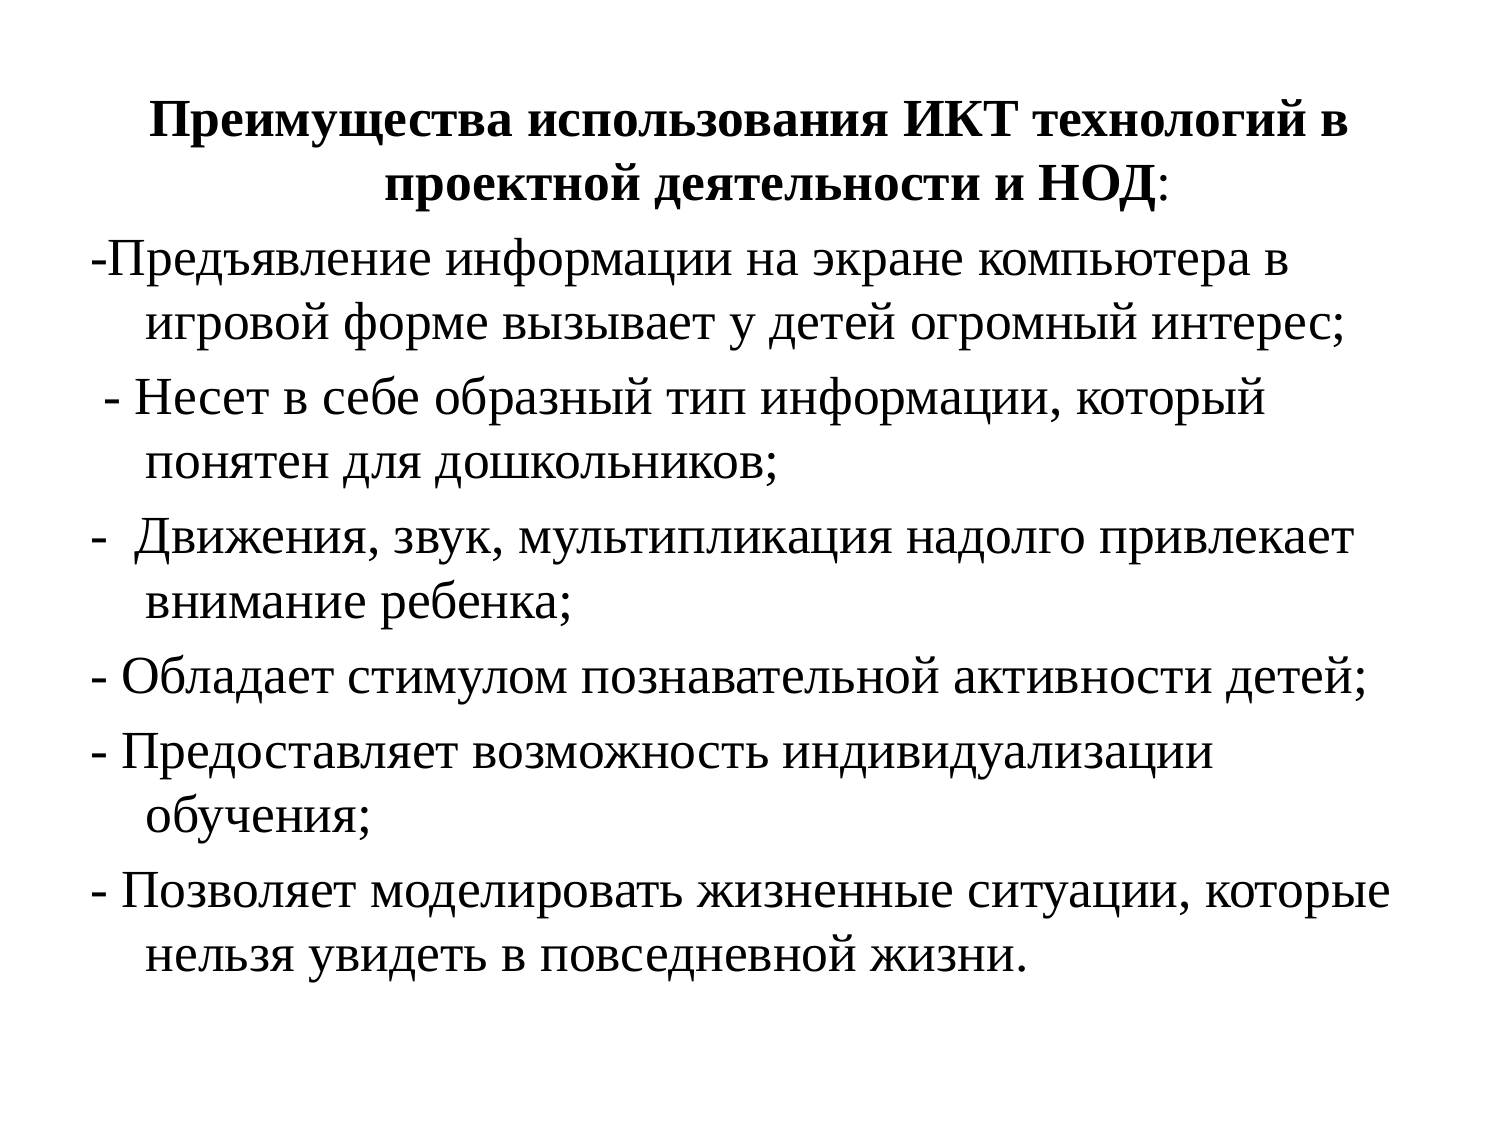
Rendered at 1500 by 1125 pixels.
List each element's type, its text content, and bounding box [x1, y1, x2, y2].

list Преимущества использования ИКТ технологий в проектной деятельности и НОД: -Предъявление информации на экране компьютера в игровой форме вызывает у детей огромный интерес; - Несет в себе образный тип информации, который понятен для дошкольников; - Движения, звук, мультипликация надолго привлекает внимание ребенка; - Обладает стимулом познавательной активности детей; - Предоставляет возможность индивидуализации обучения; - Позволяет моделировать жизненные ситуации, которые нельзя увидеть в повседневной жизни. [75, 75, 1425, 1005]
